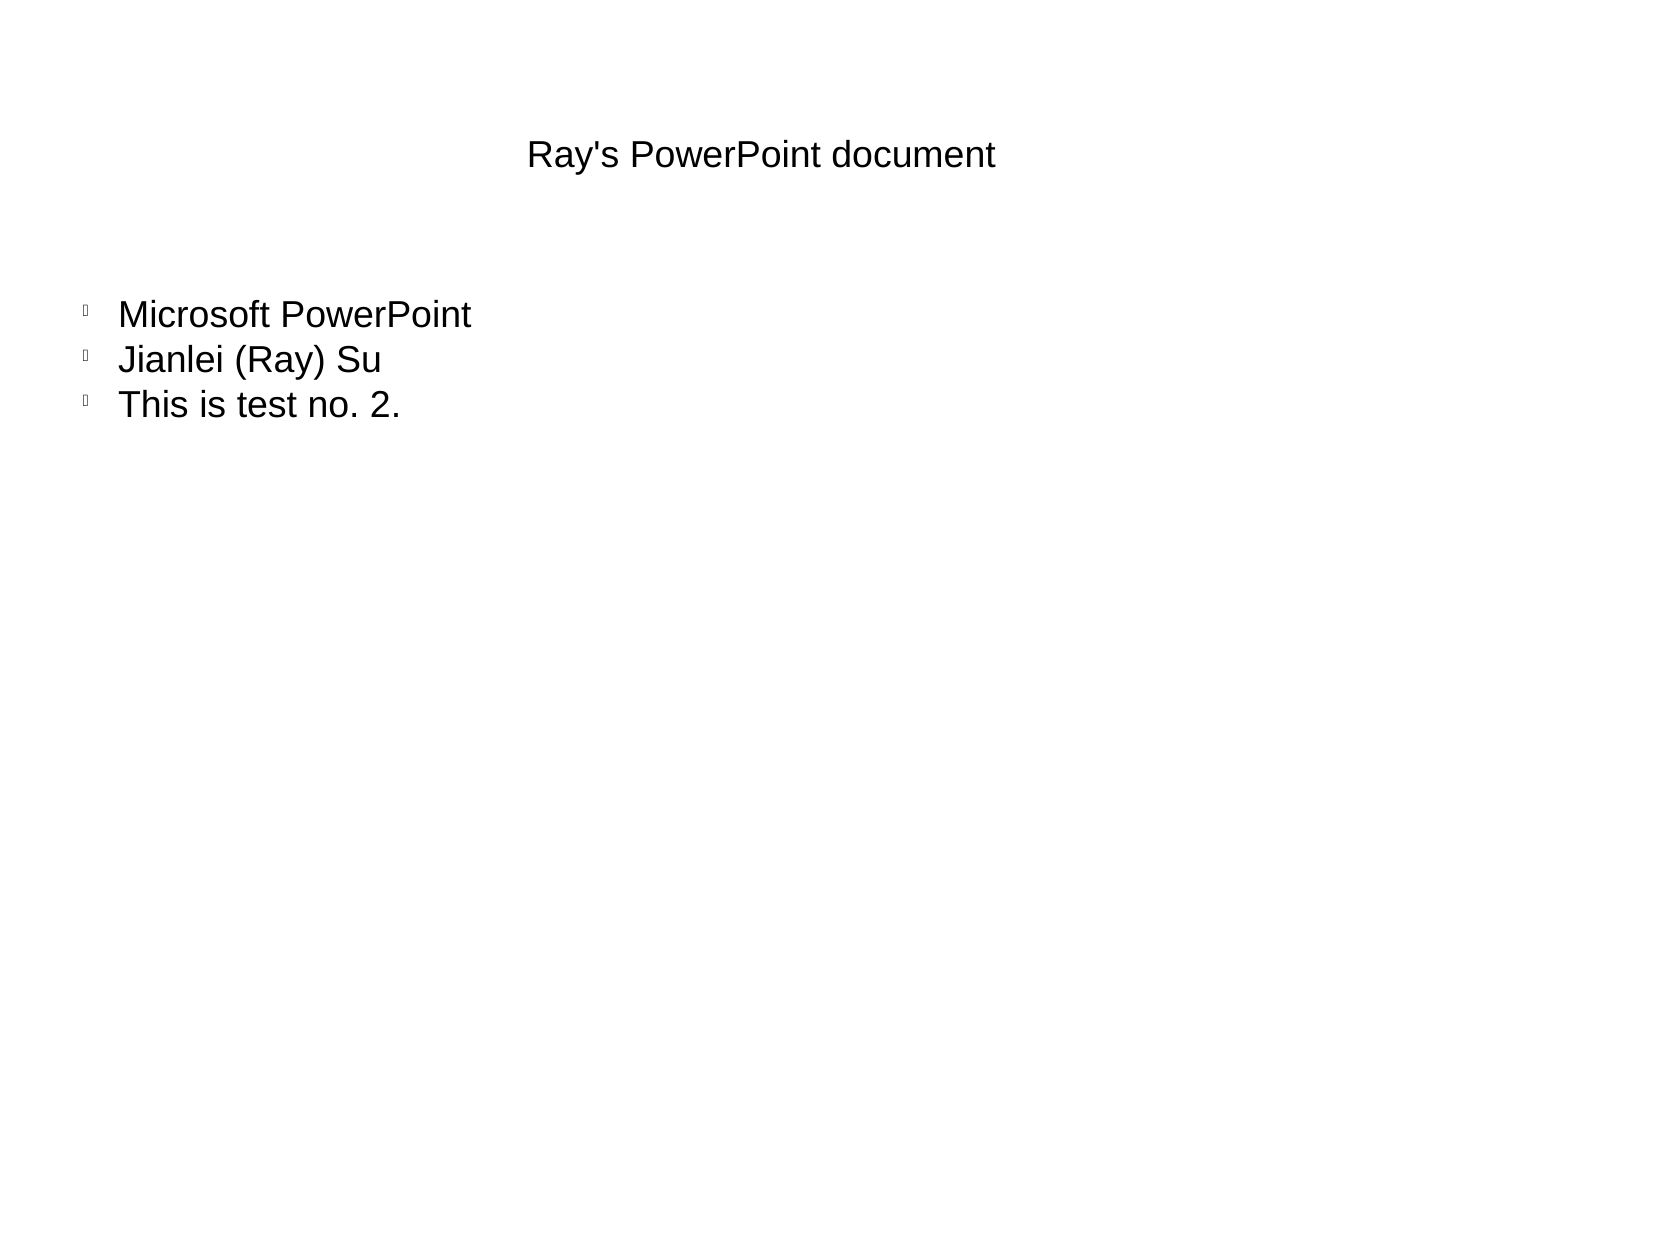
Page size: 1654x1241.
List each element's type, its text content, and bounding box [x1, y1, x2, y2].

text_box Microsoft PowerPoint Jianlei (Ray) Su This is test no. 2. [82, 290, 1571, 1109]
text_box Ray's PowerPoint document [82, 56, 1571, 249]
